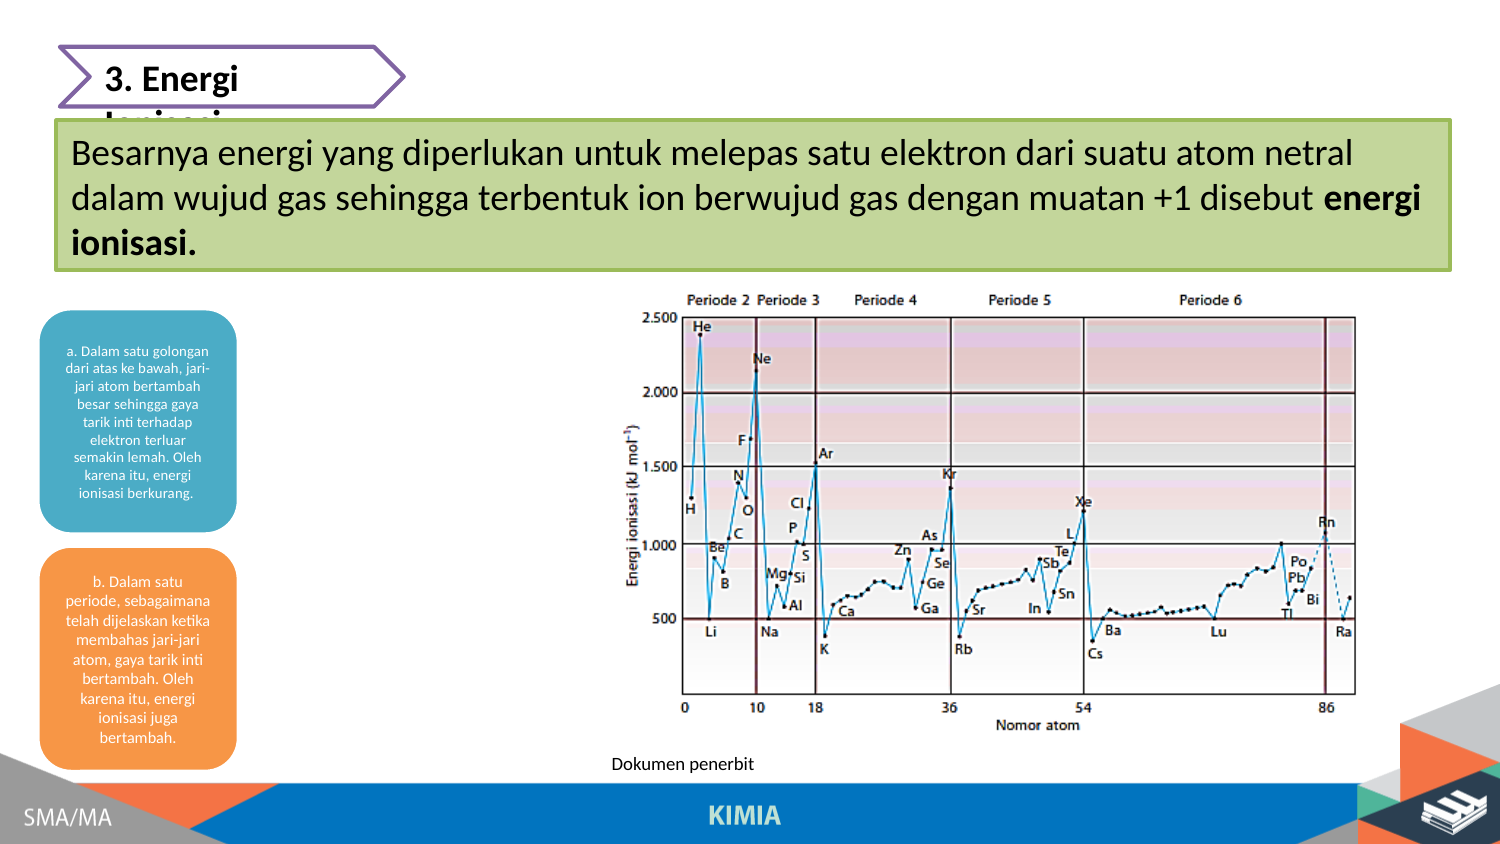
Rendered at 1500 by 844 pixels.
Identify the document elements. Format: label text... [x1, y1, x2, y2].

text_box 3. Energi Ionisasi [57, 44, 406, 109]
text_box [37, 308, 598, 773]
picture [0, 276, 1500, 844]
text_box Besarnya energi yang diperlukan untuk melepas satu elektron dari suatu atom netral dalam wujud gas sehingga terbentuk ion berwujud gas dengan muatan +1 disebut energi ionisasi. [54, 118, 1452, 272]
text_box Dokumen penerbit [596, 747, 785, 782]
